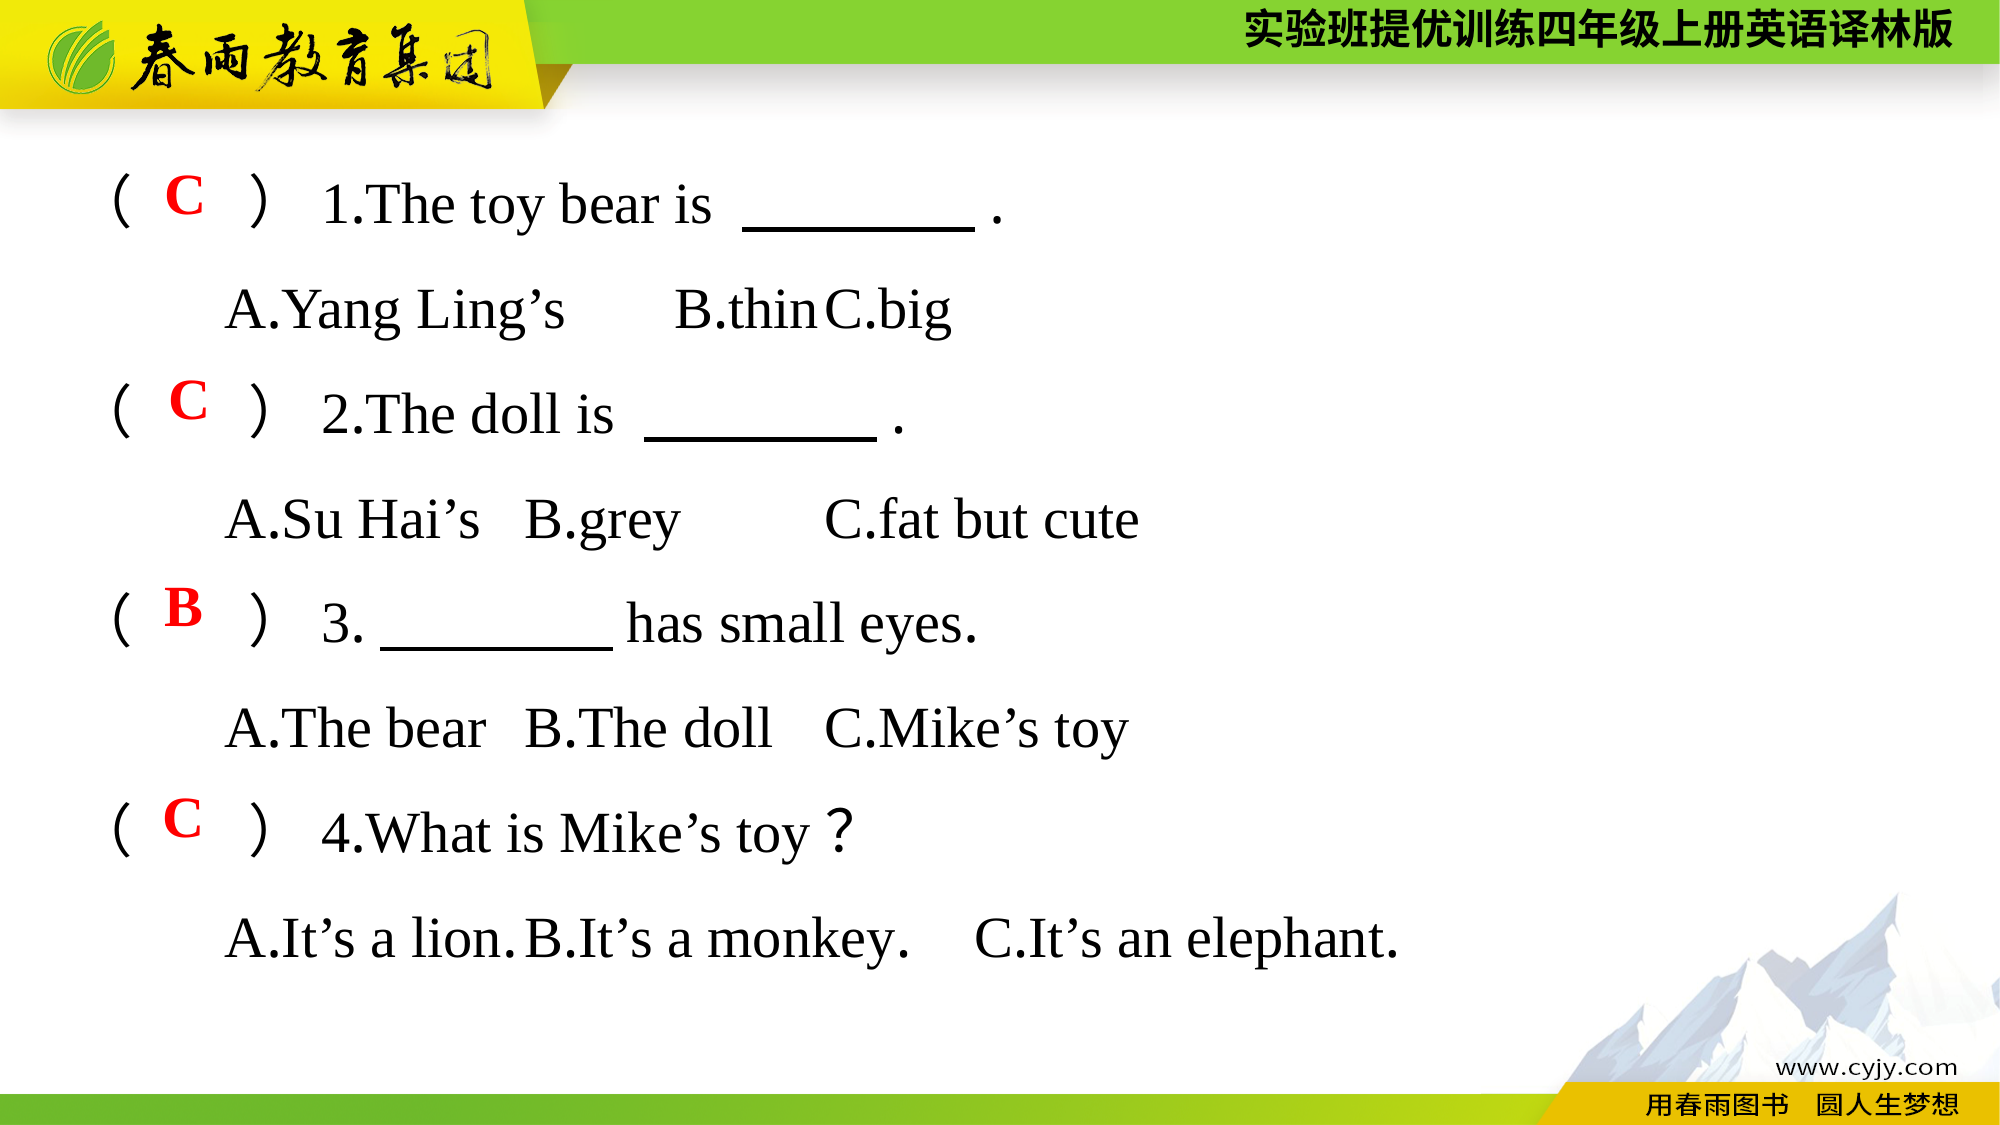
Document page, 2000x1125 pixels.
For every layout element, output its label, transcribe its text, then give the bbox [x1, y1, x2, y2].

list （ ）1.The toy bear is . A.Yang Ling’s B.thin C.big （ ）2.The doll is . A.Su Hai’s B.grey C.fat but cute （ ）3. has small eyes. A.The bear B.The doll C.Mike’s toy （ ）4.What is Mike’s toy？ A.It’s a lion. B.It’s a monkey. C.It’s an elephant. [59, 122, 1944, 986]
text_box B [149, 560, 219, 646]
picture [0, 0, 2000, 1125]
text_box C [149, 149, 222, 234]
text_box C [153, 353, 226, 439]
text_box C [148, 772, 220, 857]
